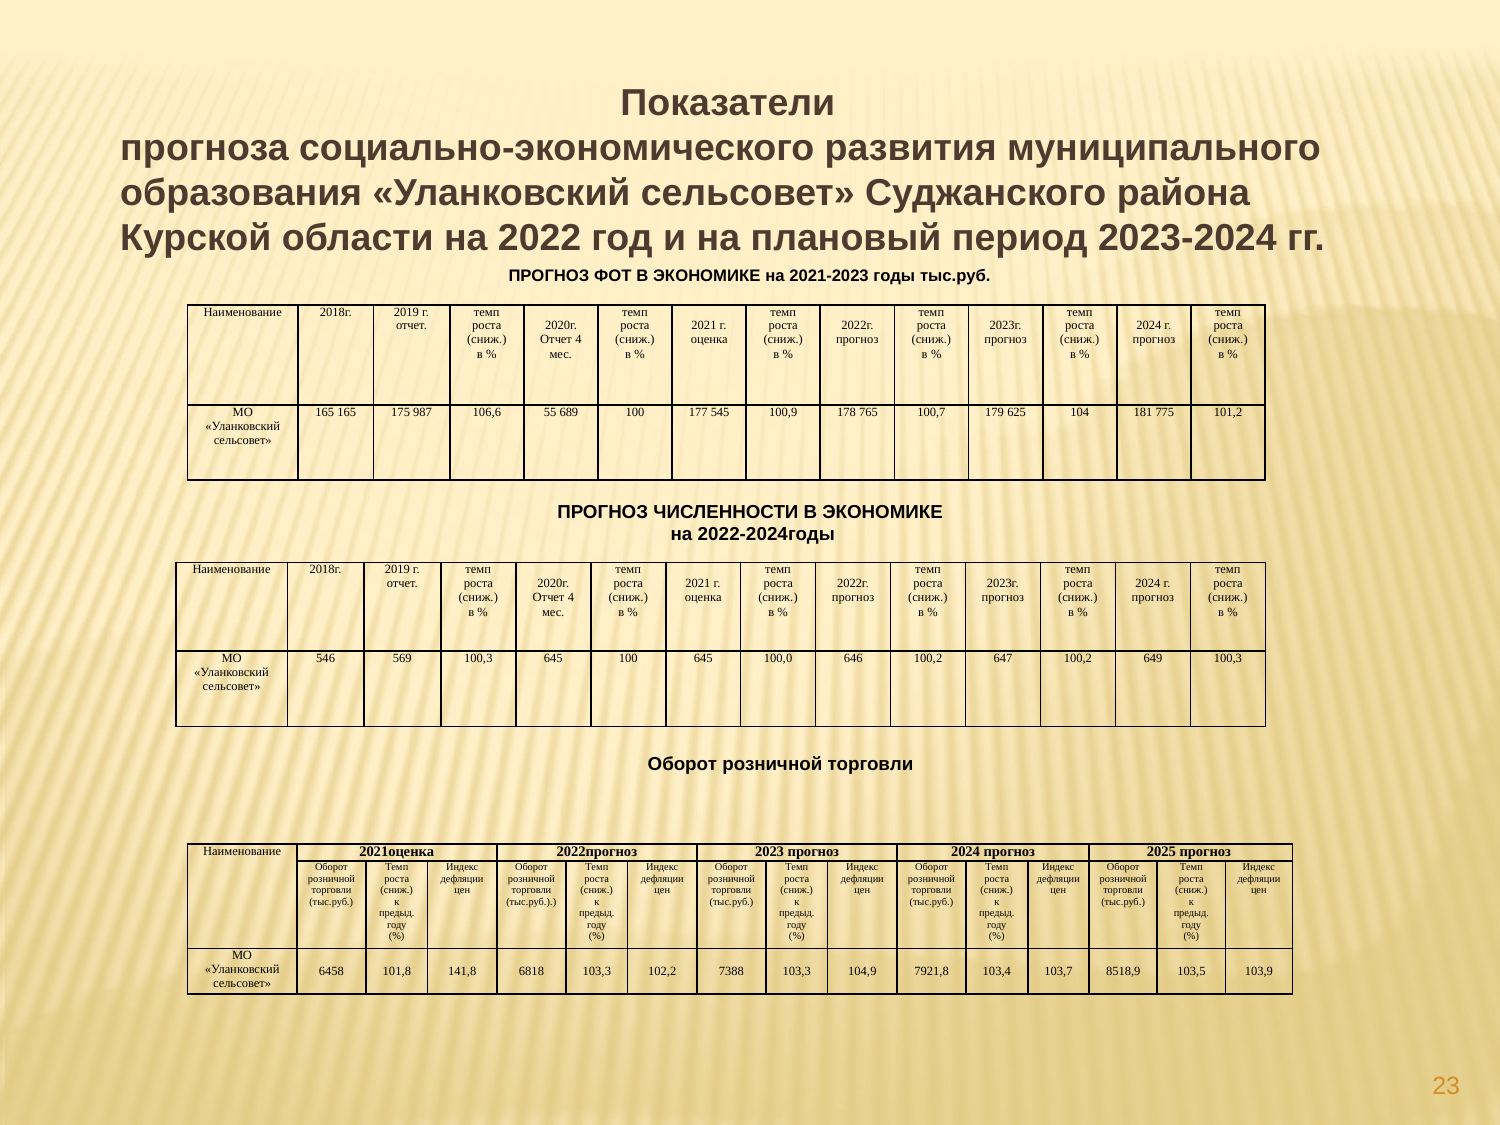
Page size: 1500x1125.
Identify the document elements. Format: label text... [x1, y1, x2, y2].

table_cell 645 [517, 652, 590, 726]
table_cell 6818 [498, 949, 565, 993]
table_header 2023 прогноз [698, 845, 896, 860]
table_cell 8518,9 [1090, 949, 1156, 993]
table_cell Темп роста (сниж.) к предыд. году (%) [767, 862, 827, 948]
table_cell 100 [599, 406, 671, 479]
table_cell 104,9 [828, 949, 896, 993]
table_cell 646 [816, 652, 890, 721]
table_header темп роста (сниж.) в % [1044, 306, 1116, 404]
table_cell МО «Уланковский сельсовет» [177, 652, 287, 726]
slide_number 23 [1350, 1062, 1475, 1103]
text_box Оборот розничной торговли [527, 721, 1034, 782]
table_header 2019 г. отчет. [374, 306, 449, 404]
table_cell 181 775 [1118, 406, 1190, 479]
table_header Наименование [177, 563, 287, 650]
table_cell 7388 [698, 949, 765, 993]
table_header темп роста (сниж.) в % [1191, 563, 1265, 650]
table_cell МО «Уланковский сельсовет» [188, 406, 297, 479]
table_header 2023г. прогноз [969, 306, 1042, 404]
table_cell МО «Уланковский сельсовет» [188, 949, 296, 993]
table_header темп роста (сниж.) в % [741, 563, 815, 650]
table_cell 101,8 [367, 949, 427, 993]
table_cell Оборот розничной торговли (тыс.руб.).) [498, 862, 565, 948]
table_cell 100 [592, 652, 665, 721]
table_header Наименование [188, 845, 296, 948]
table_cell 100,2 [1041, 652, 1115, 726]
table_cell Темп роста (сниж.) к предыд. году (%) [367, 862, 427, 948]
table_cell 569 [365, 652, 440, 726]
table_cell Индекс дефляции цен [428, 862, 496, 948]
table_header 2024 г. прогноз [1118, 306, 1190, 404]
table_header темп роста (сниж.) в % [1041, 563, 1115, 650]
table_cell Индекс дефляции цен [1029, 862, 1088, 948]
table_cell 645 [667, 652, 740, 721]
table_cell Оборот розничной торговли (тыс.руб.) [898, 862, 965, 948]
table_header 2022г. прогноз [821, 306, 894, 404]
table_cell Темп роста (сниж.) к предыд. году (%) [967, 862, 1027, 948]
table_cell 100,3 [442, 652, 515, 726]
table_cell 55 689 [525, 406, 597, 479]
table_cell 175 987 [374, 406, 449, 479]
table_header Наименование [188, 306, 297, 404]
table_cell 100,2 [891, 652, 965, 721]
table_header темп роста (сниж.) в % [451, 306, 523, 404]
table_header 2025 прогноз [1090, 845, 1292, 860]
table_header 2018г. [288, 563, 363, 650]
text_box ПРОГНОЗ ФОТ В ЭКОНОМИКЕ на 2021-2023 годы тыс.руб. [374, 257, 1125, 293]
table_cell 103,7 [1029, 949, 1088, 993]
table_cell Оборот розничной торговли (тыс.руб.) [298, 862, 365, 948]
table_cell 100,9 [747, 406, 819, 479]
table_cell 165 165 [299, 406, 373, 479]
table_cell 546 [288, 652, 363, 726]
table_cell 141,8 [428, 949, 496, 993]
table_header темп роста (сниж.) в % [442, 563, 515, 650]
table_header 2024 прогноз [898, 845, 1088, 860]
table_header 2021 г. оценка [667, 563, 740, 650]
table_cell Индекс дефляции цен [628, 862, 696, 948]
table_cell 178 765 [821, 406, 894, 479]
table_header 2019 г. отчет. [365, 563, 440, 650]
table_cell 177 545 [673, 406, 745, 479]
table_header 2020г. Отчет 4 мес. [525, 306, 597, 404]
table_cell 649 [1116, 652, 1190, 726]
table_cell 7921,8 [898, 949, 965, 993]
table_cell 101,2 [1192, 406, 1264, 479]
table_cell Темп роста (сниж.) к предыд. году (%) [1158, 862, 1225, 948]
table_cell Оборот розничной торговли (тыс.руб.) [1090, 862, 1156, 948]
table_cell Оборот розничной торговли (тыс.руб.) [698, 862, 765, 948]
table_cell 103,4 [967, 949, 1027, 993]
table_cell Индекс дефляции цен [828, 862, 896, 948]
table_header темп роста (сниж.) в % [592, 563, 665, 650]
table_header 2018г. [299, 306, 373, 404]
table_cell Индекс дефляции цен [1226, 862, 1292, 948]
table_cell 100,3 [1191, 652, 1265, 726]
table_header 2022г. прогноз [816, 563, 890, 650]
table_header темп роста (сниж.) в % [747, 306, 819, 404]
table_header 2021оценка [298, 845, 496, 860]
table_cell 103,3 [767, 949, 827, 993]
text_box ПРОГНОЗ ЧИСЛЕННОСТИ В ЭКОНОМИКЕ на 2022-2024годы [374, 492, 1125, 552]
table_header темп роста (сниж.) в % [599, 306, 671, 404]
table_cell 103,5 [1158, 949, 1225, 993]
table_cell 100,0 [741, 652, 815, 721]
table_header темп роста (сниж.) в % [895, 306, 968, 404]
table_header 2022прогноз [498, 845, 696, 860]
table_cell 106,6 [451, 406, 523, 479]
table_cell Темп роста (сниж.) к предыд. году (%) [567, 862, 627, 948]
table_header 2020г. Отчет 4 мес. [517, 563, 590, 650]
table_cell 103,3 [567, 949, 627, 993]
table_cell 6458 [298, 949, 365, 993]
table_header темп роста (сниж.) в % [1192, 306, 1264, 404]
table_cell 103,9 [1226, 949, 1292, 993]
table_cell 102,2 [628, 949, 696, 993]
table_cell 647 [966, 652, 1040, 726]
table_header темп роста (сниж.) в % [891, 563, 965, 650]
table_cell 104 [1044, 406, 1116, 479]
text_box Показатели прогноза социально-экономического развития муниципального образования «Уланковский сельсовет» Суджанского района Курской области на 2022 год и на плановый период 2023-2024 гг. [105, 70, 1372, 265]
table_header 2023г. прогноз [966, 563, 1040, 650]
table_header 2021 г. оценка [673, 306, 745, 404]
table_cell 100,7 [895, 406, 968, 479]
table_header 2024 г. прогноз [1116, 563, 1190, 650]
table_cell 179 625 [969, 406, 1042, 479]
